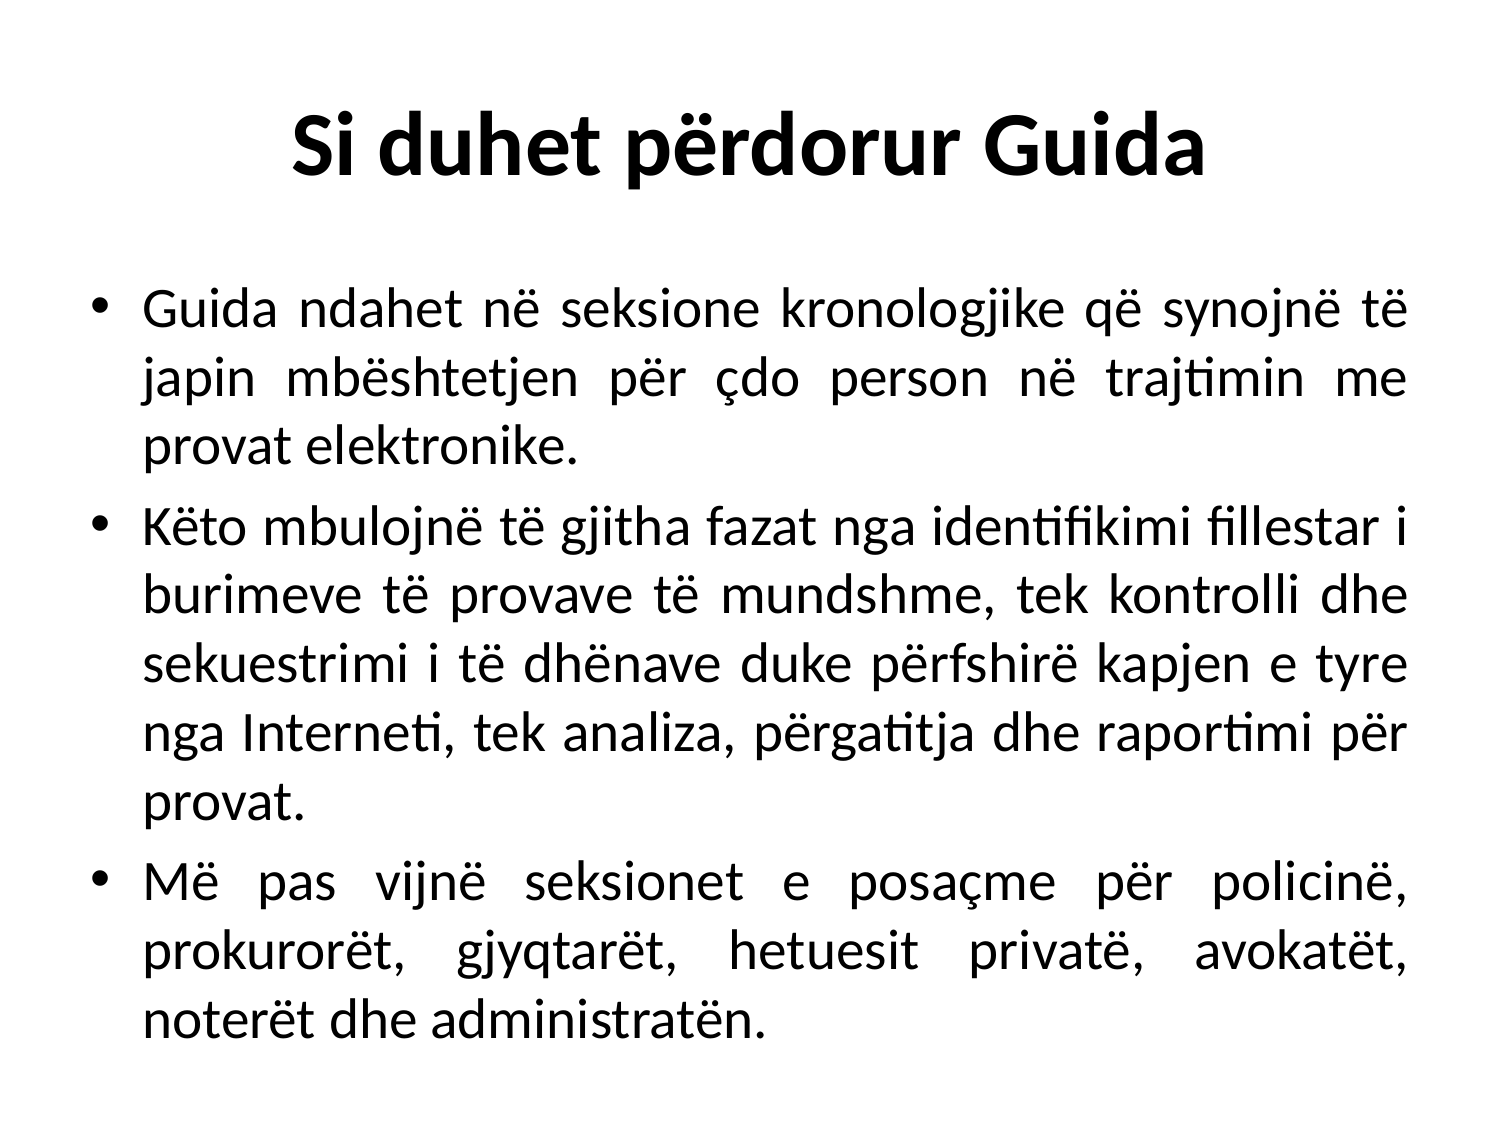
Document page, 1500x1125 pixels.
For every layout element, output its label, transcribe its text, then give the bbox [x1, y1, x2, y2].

list Guida ndahet në seksione kronologjike që synojnë të japin mbështetjen për çdo person në trajtimin me provat elektronike. Këto mbulojnë të gjitha fazat nga identifikimi fillestar i burimeve të provave të mundshme, tek kontrolli dhe sekuestrimi i të dhënave duke përfshirë kapjen e tyre nga Interneti, tek analiza, përgatitja dhe raportimi për provat. Më pas vijnë seksionet e posaçme për policinë, prokurorët, gjyqtarët, hetuesit privatë, avokatët, noterët dhe administratën. [75, 262, 1425, 1062]
title Si duhet përdorur Guida [75, 45, 1425, 233]
